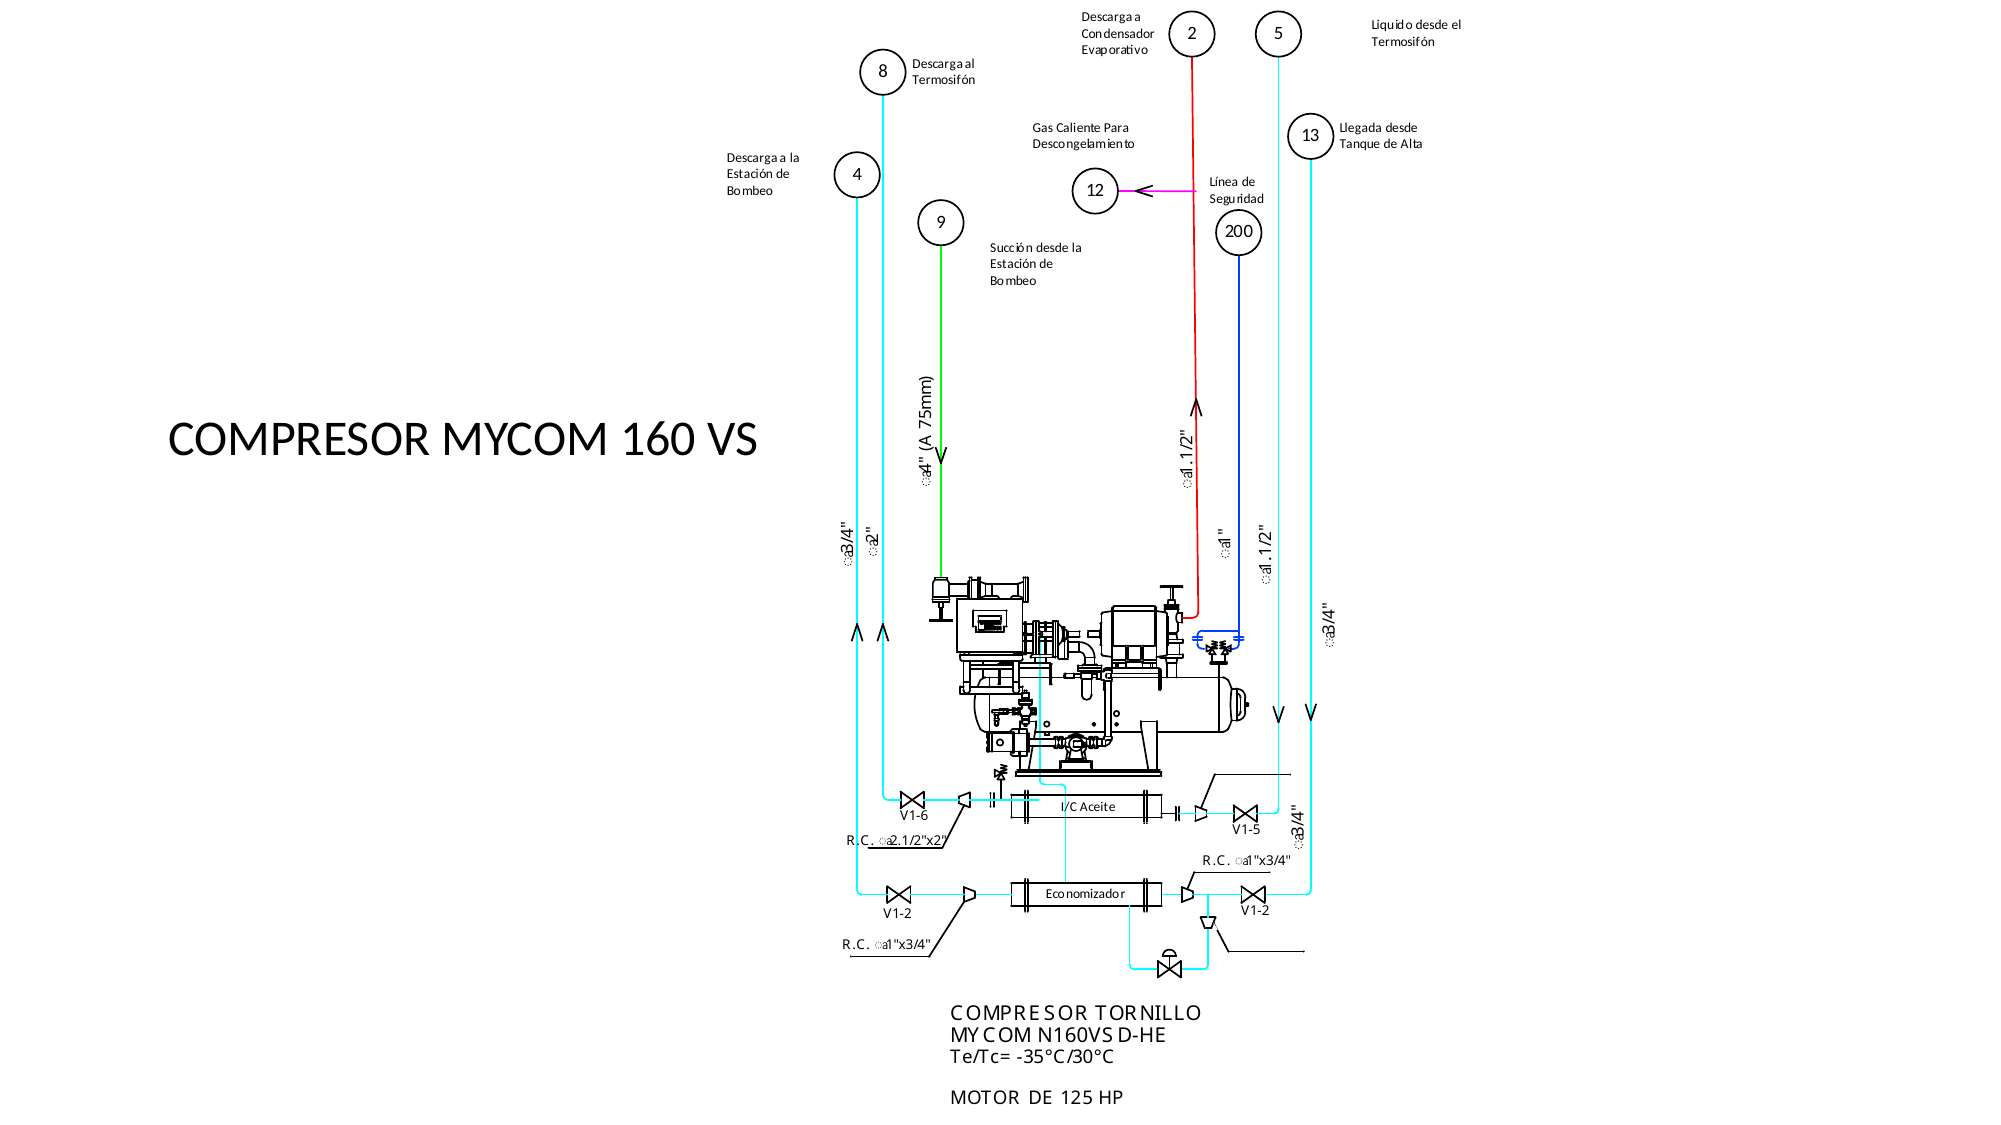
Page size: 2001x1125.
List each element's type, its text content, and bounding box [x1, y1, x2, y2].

text_box COMPRESOR MYCOM 160 VS [153, 398, 717, 473]
picture [717, 2, 1472, 1120]
